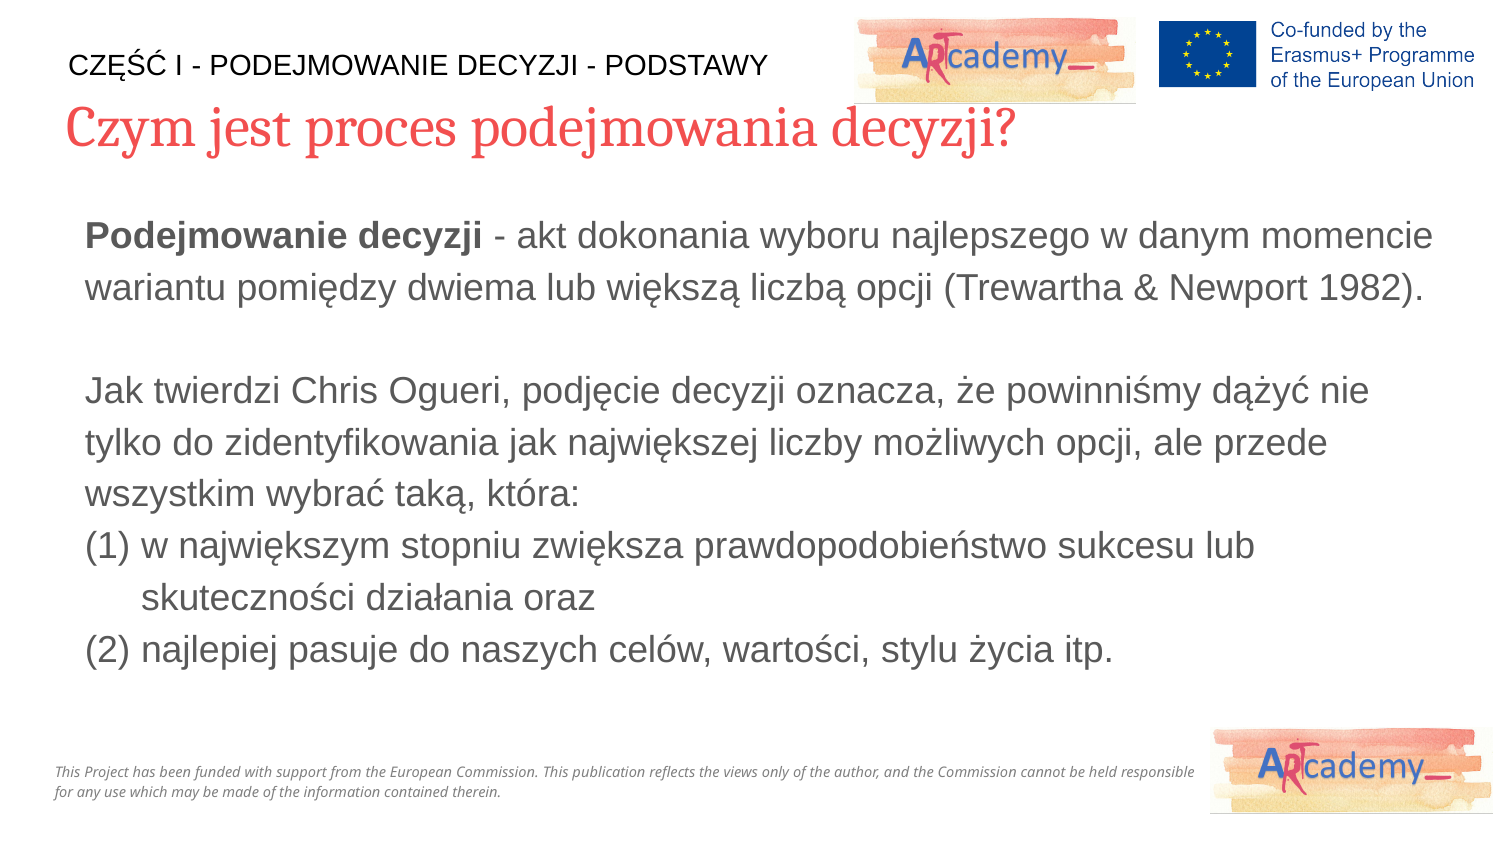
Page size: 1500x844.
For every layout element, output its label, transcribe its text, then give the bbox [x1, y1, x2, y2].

list Podejmowanie decyzji - akt dokonania wyboru najlepszego w danym momencie wariantu pomiędzy dwiema lub większą liczbą opcji (Trewartha & Newport 1982). Jak twierdzi Chris Ogueri, podjęcie decyzji oznacza, że powinniśmy dążyć nie tylko do zidentyfikowania jak największej liczby możliwych opcji, ale przede wszystkim wybrać taką, która: w największym stopniu zwiększa prawdopodobieństwo sukcesu lub skuteczności działania oraz najlepiej pasuje do naszych celów, wartości, stylu życia itp. [51, 189, 1449, 750]
picture [1158, 21, 1474, 91]
picture [854, 0, 1137, 134]
title Czym jest proces podejmowania decyzji? [51, 72, 1449, 167]
text_box This Project has been funded with support from the European Commission. This publication reflects the views only of the author, and the Commission cannot be held responsible for any use which may be made of the information contained therein. [39, 754, 1205, 799]
picture [1210, 709, 1493, 844]
text_box CZĘŚĆ I - PODEJMOWANIE DECYZJI - PODSTAWY [53, 39, 831, 89]
